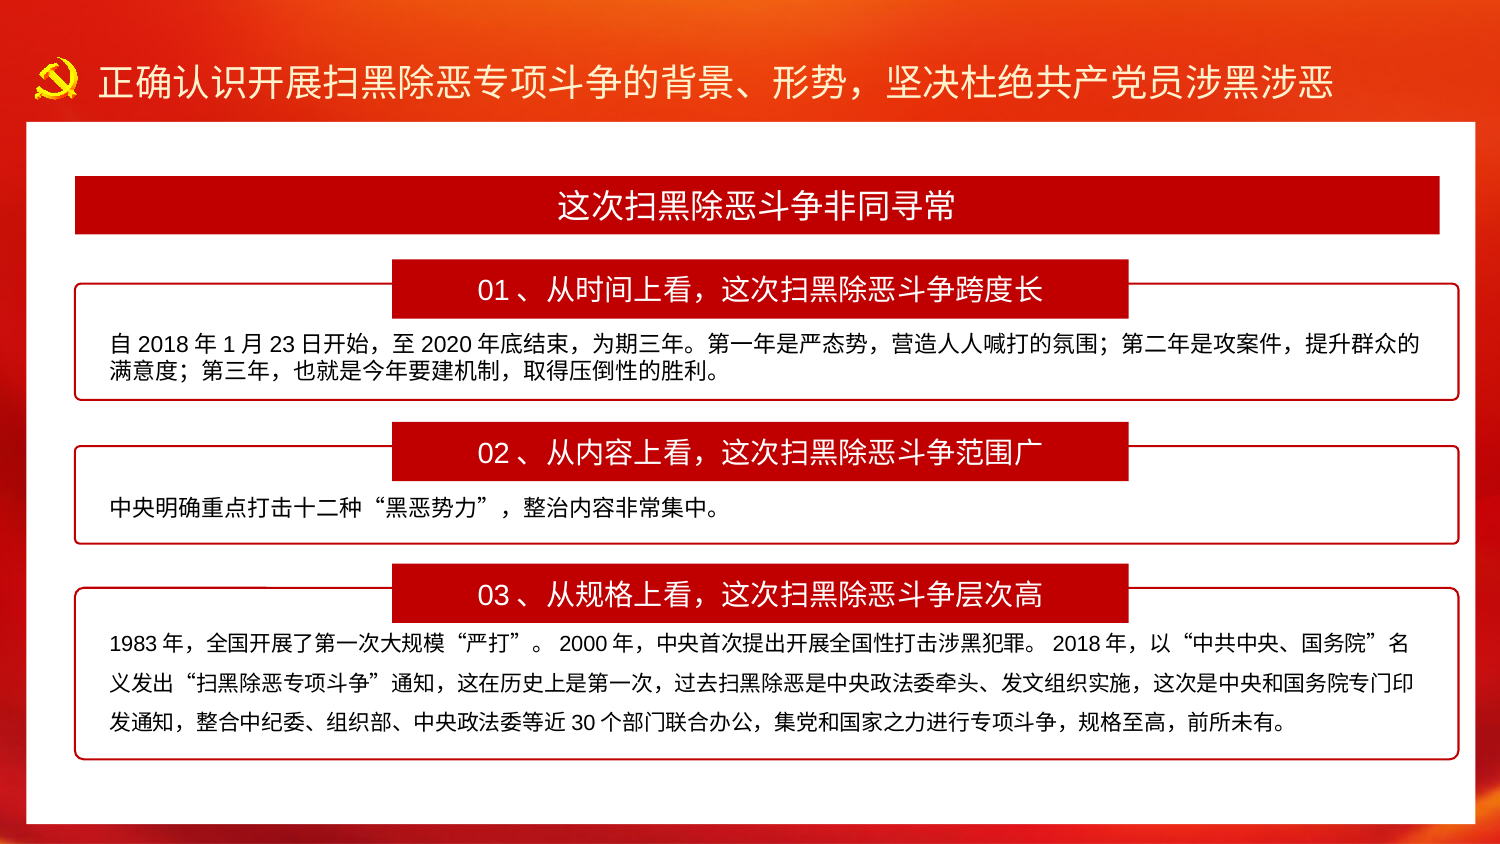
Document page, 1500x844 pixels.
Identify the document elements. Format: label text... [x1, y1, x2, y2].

text_box 中央明确重点打击十二种“黑恶势力”，整治内容非常集中。 [94, 472, 1445, 529]
text_box 这次扫黑除恶斗争非同寻常 [75, 176, 1440, 235]
text_box [73, 586, 1460, 761]
text_box [73, 445, 1460, 545]
text_box 02、从内容上看，这次扫黑除恶斗争范围广 [392, 421, 1129, 482]
text_box 自2018年1月23日开始，至2020年底结束，为期三年。第一年是严态势，营造人人喊打的氛围；第二年是攻案件，提升群众的满意度；第三年，也就是今年要建机制，取得压倒性的胜利。 [94, 321, 1445, 392]
text_box [73, 282, 1460, 401]
text_box 01、从时间上看，这次扫黑除恶斗争跨度长 [392, 259, 1129, 319]
picture [0, 0, 1500, 844]
text_box 1983年，全国开展了第一次大规模“严打”。2000年，中央首次提出开展全国性打击涉黑犯罪。2018年，以“中共中央、国务院”名义发出“扫黑除恶专项斗争”通知，这在历史上是第一次，过去扫黑除恶是中央政法委牵头、发文组织实施，这次是中央和国务院专门印发通知，整合中纪委、组织部、中央政法委等近30个部门联合办公，集党和国家之力进行专项斗争，规格至高，前所未有。 [94, 609, 1445, 743]
text_box 03、从规格上看，这次扫黑除恶斗争层次高 [392, 563, 1129, 623]
